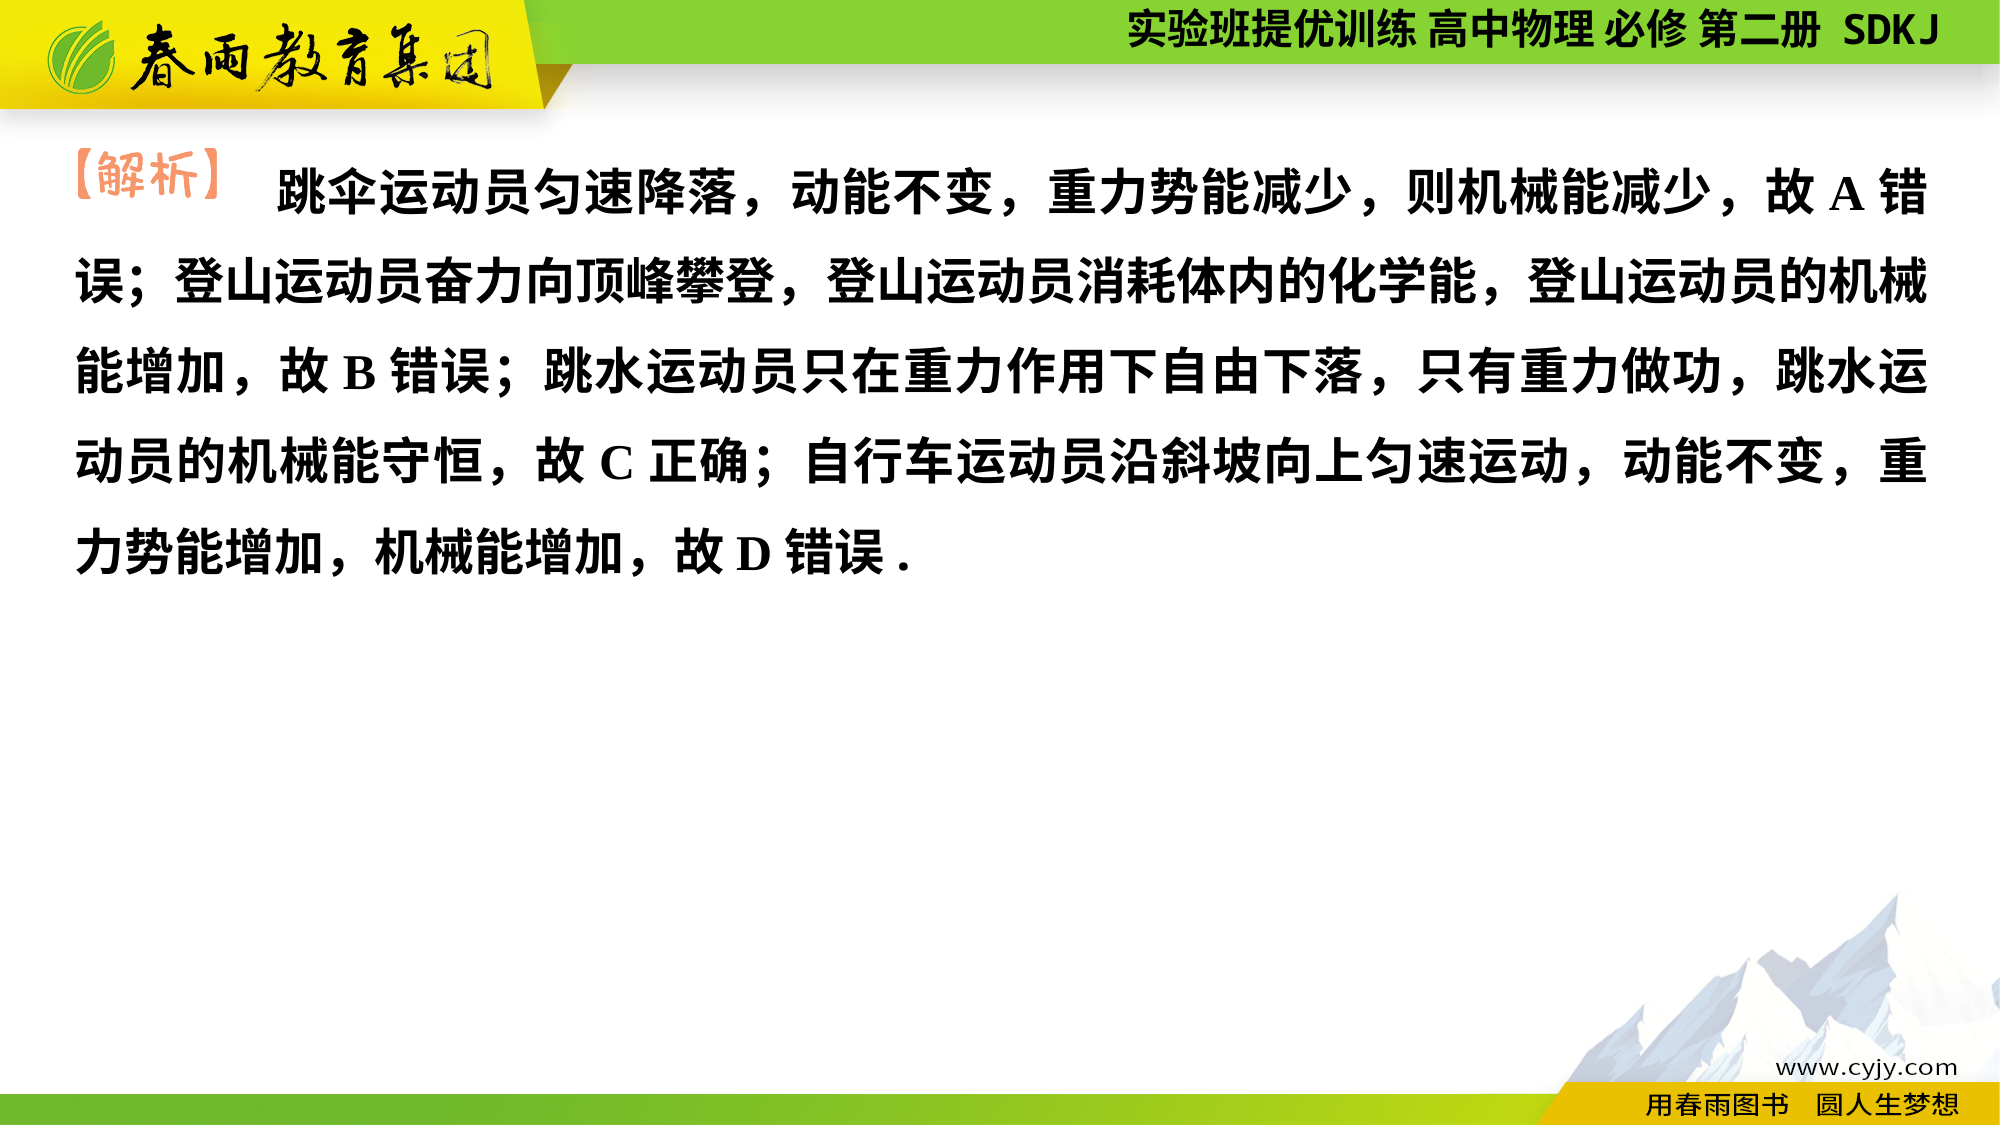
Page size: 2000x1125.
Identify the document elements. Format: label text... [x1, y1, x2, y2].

picture [0, 0, 2000, 1125]
list 跳伞运动员匀速降落，动能不变，重力势能减少，则机械能减少，故A错误；登山运动员奋力向顶峰攀登，登山运动员消耗体内的化学能，登山运动员的机械能增加，故B错误；跳水运动员只在重力作用下自由下落，只有重力做功，跳水运动员的机械能守恒，故C正确；自行车运动员沿斜坡向上匀速运动，动能不变，重力势能增加，机械能增加，故D错误. [59, 122, 1944, 581]
